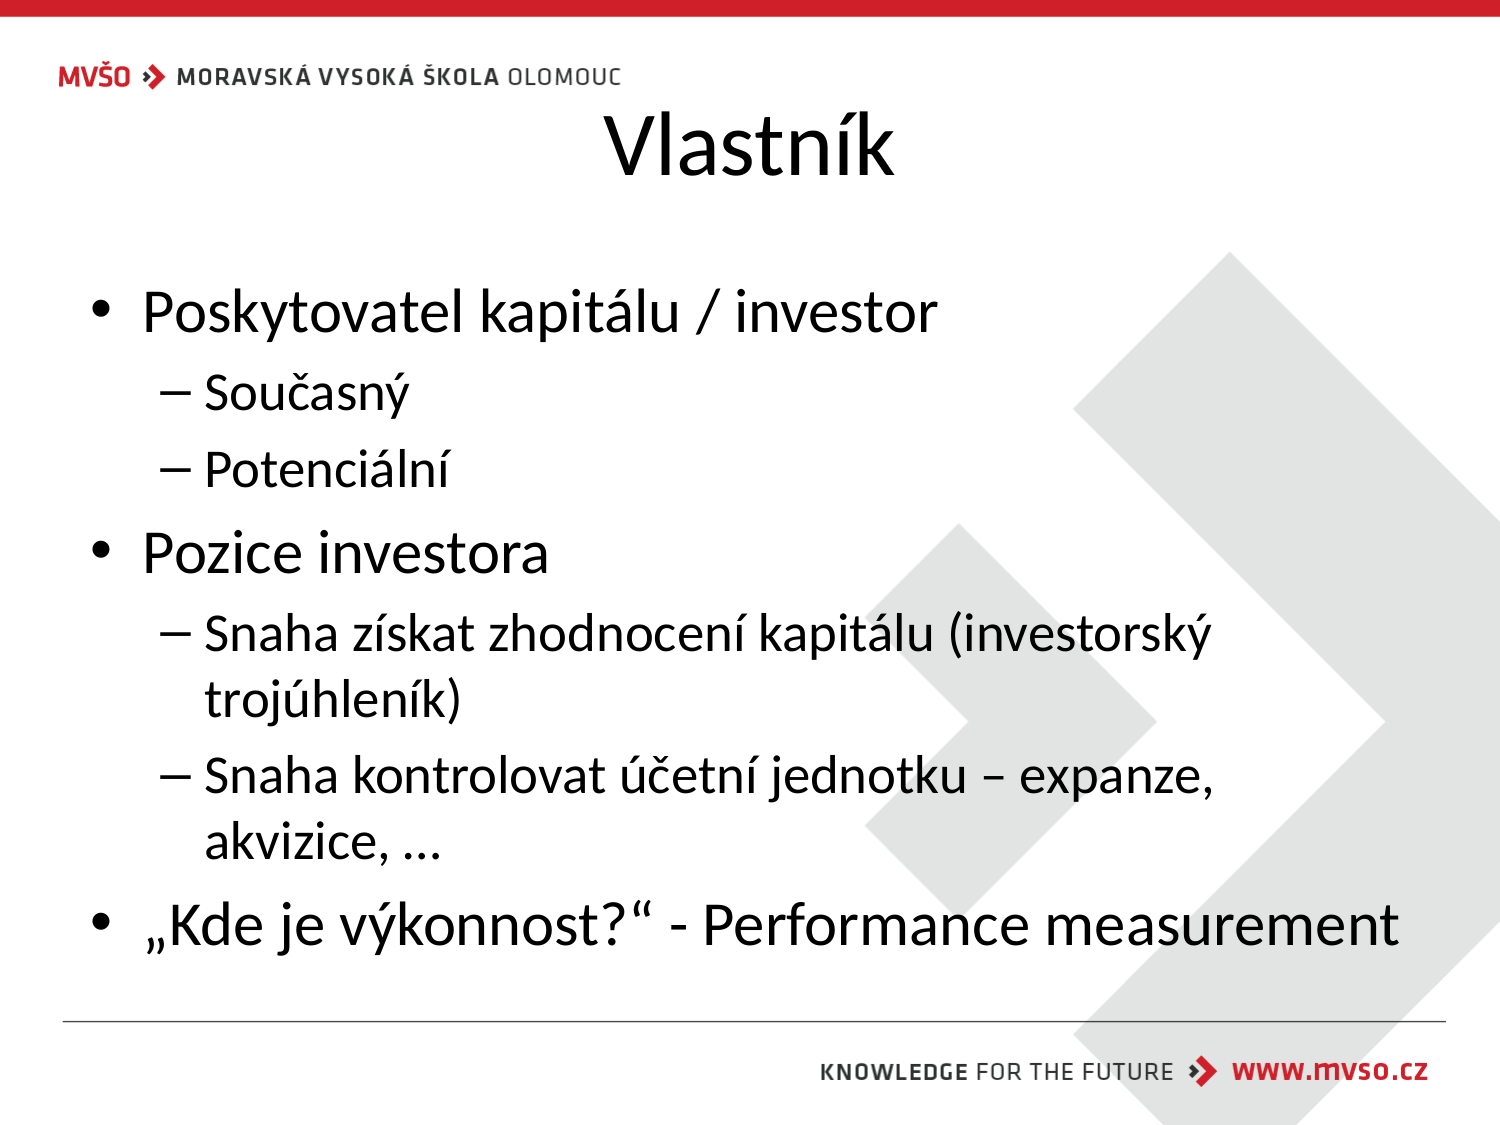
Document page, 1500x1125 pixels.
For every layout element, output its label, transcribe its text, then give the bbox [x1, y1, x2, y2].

title Vlastník [75, 45, 1425, 233]
list Poskytovatel kapitálu / investor Současný Potenciální Pozice investora Snaha získat zhodnocení kapitálu (investorský trojúhleník) Snaha kontrolovat účetní jednotku – expanze, akvizice, … „Kde je výkonnost?“ - Performance measurement [75, 262, 1425, 1005]
picture [0, 0, 1500, 1125]
